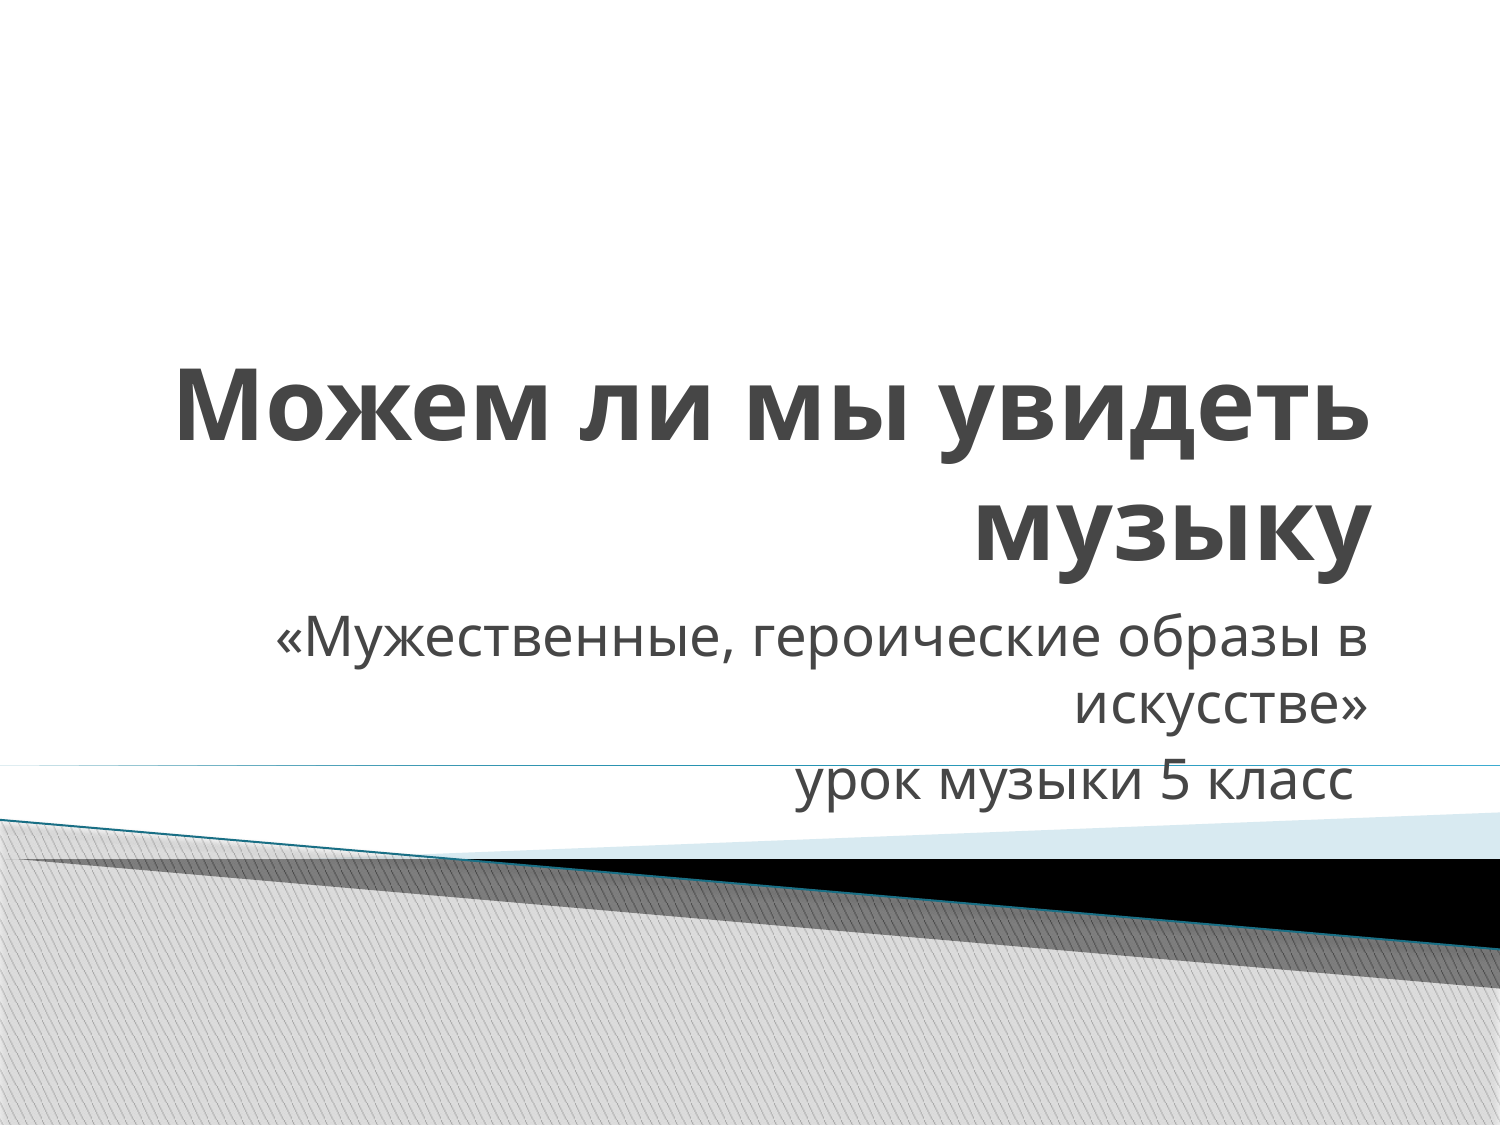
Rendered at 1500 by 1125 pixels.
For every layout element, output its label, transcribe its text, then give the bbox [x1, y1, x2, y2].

subtitle «Мужественные, героические образы в искусстве» урок музыки 5 класс [112, 592, 1388, 790]
picture [5, 859, 1500, 989]
title Можем ли мы увидеть музыку [112, 287, 1388, 588]
